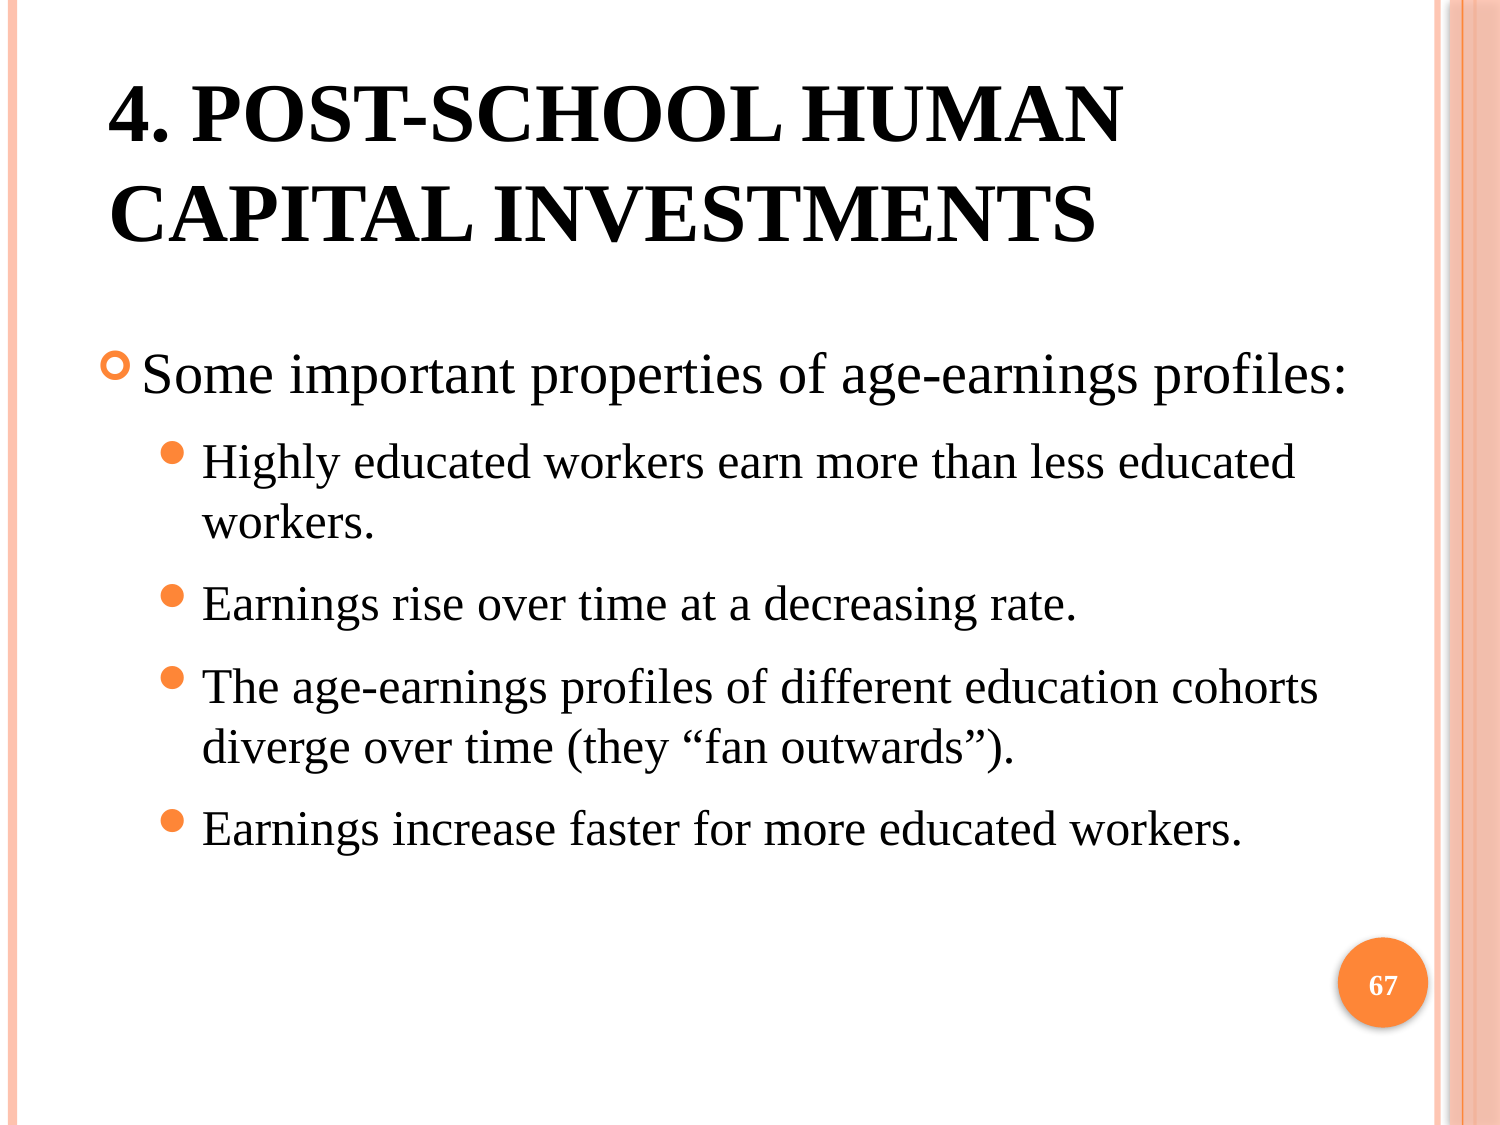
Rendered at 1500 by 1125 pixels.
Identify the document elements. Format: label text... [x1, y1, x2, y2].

slide_number 67 [1333, 940, 1434, 1026]
title 4. Post-School Human Capital Investments [93, 46, 1348, 270]
list Some important properties of age-earnings profiles: Highly educated workers earn more than less educated workers. Earnings rise over time at a decreasing rate. The age-earnings profiles of different education cohorts diverge over time (they “fan outwards”). Earnings increase faster for more educated workers. [81, 327, 1419, 966]
